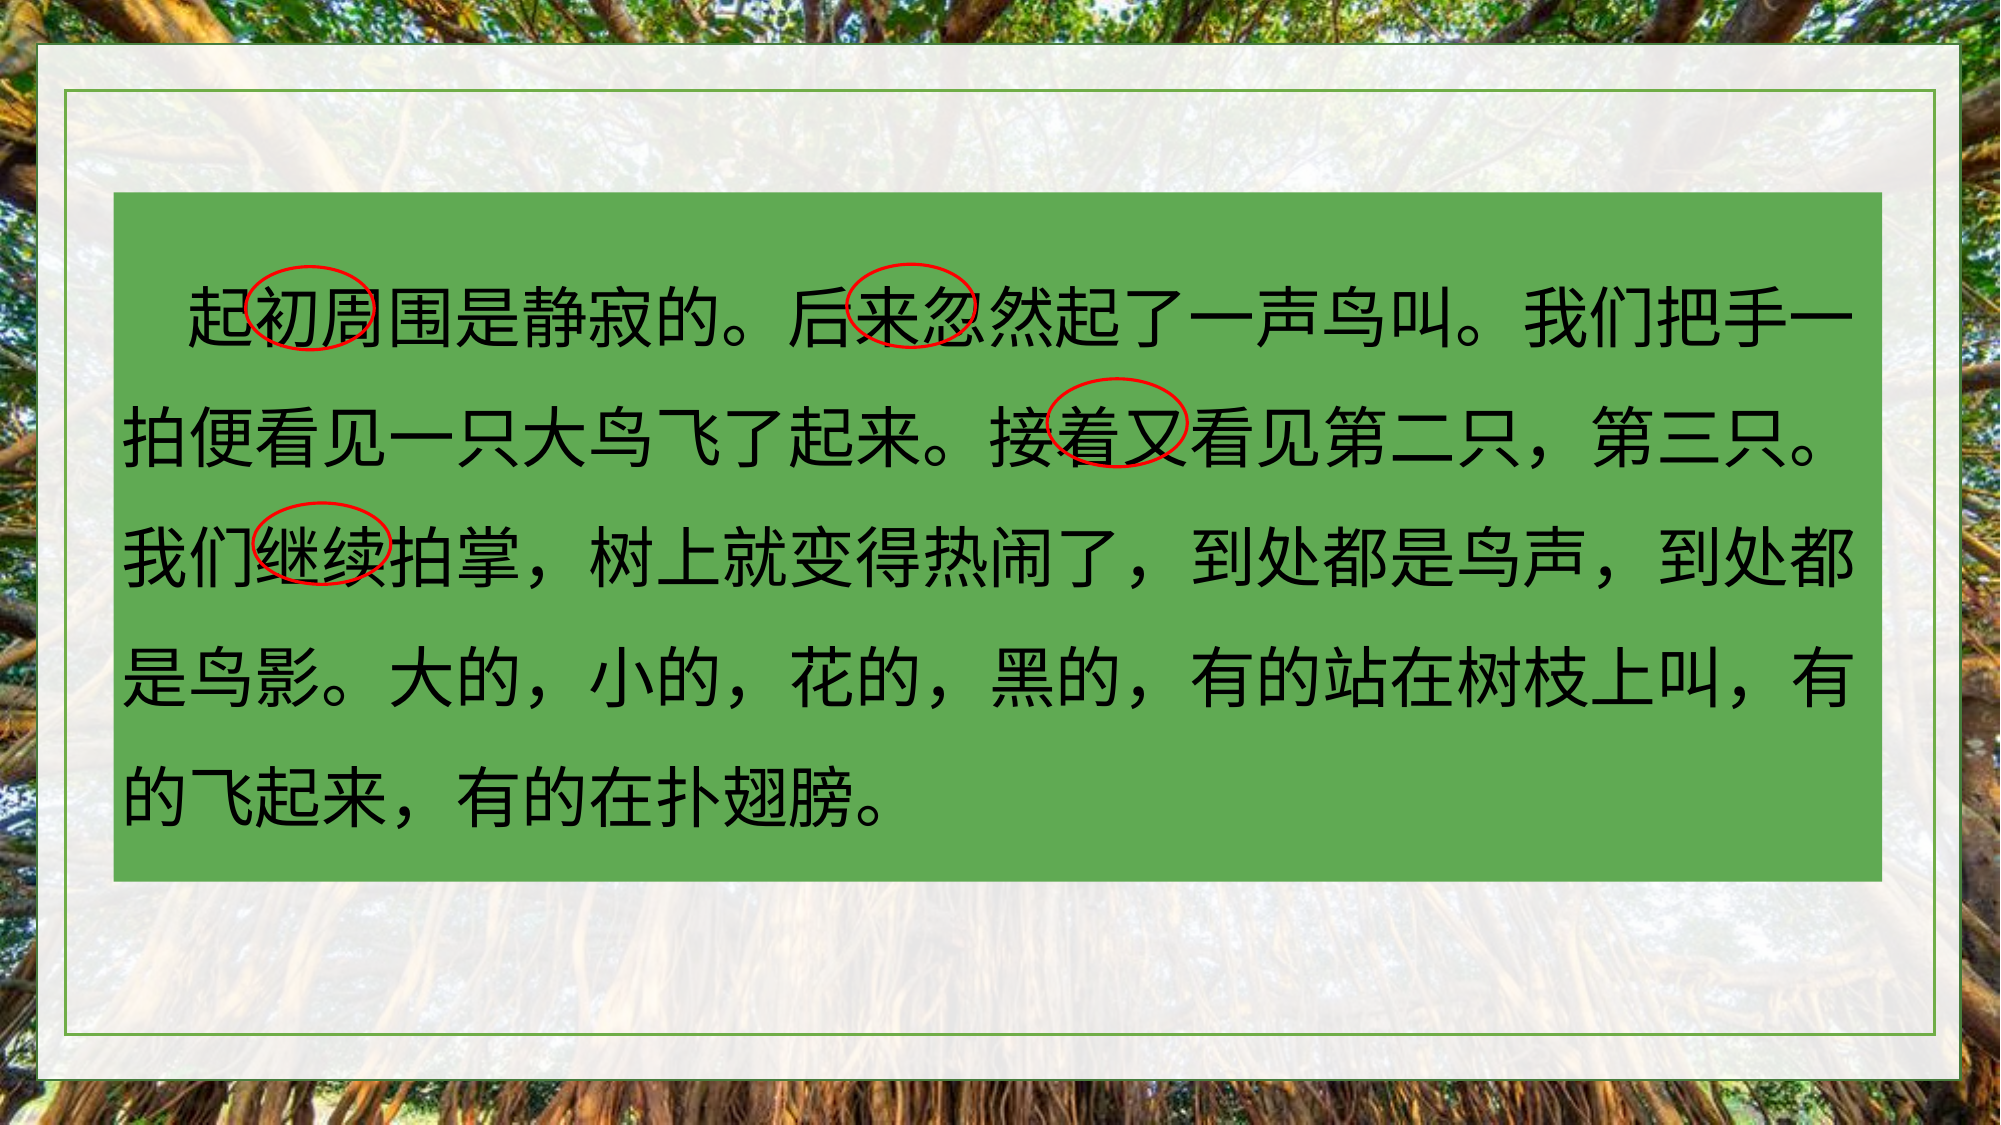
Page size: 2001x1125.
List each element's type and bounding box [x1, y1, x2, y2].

text_box [106, 192, 1883, 882]
picture [0, 0, 2000, 1125]
